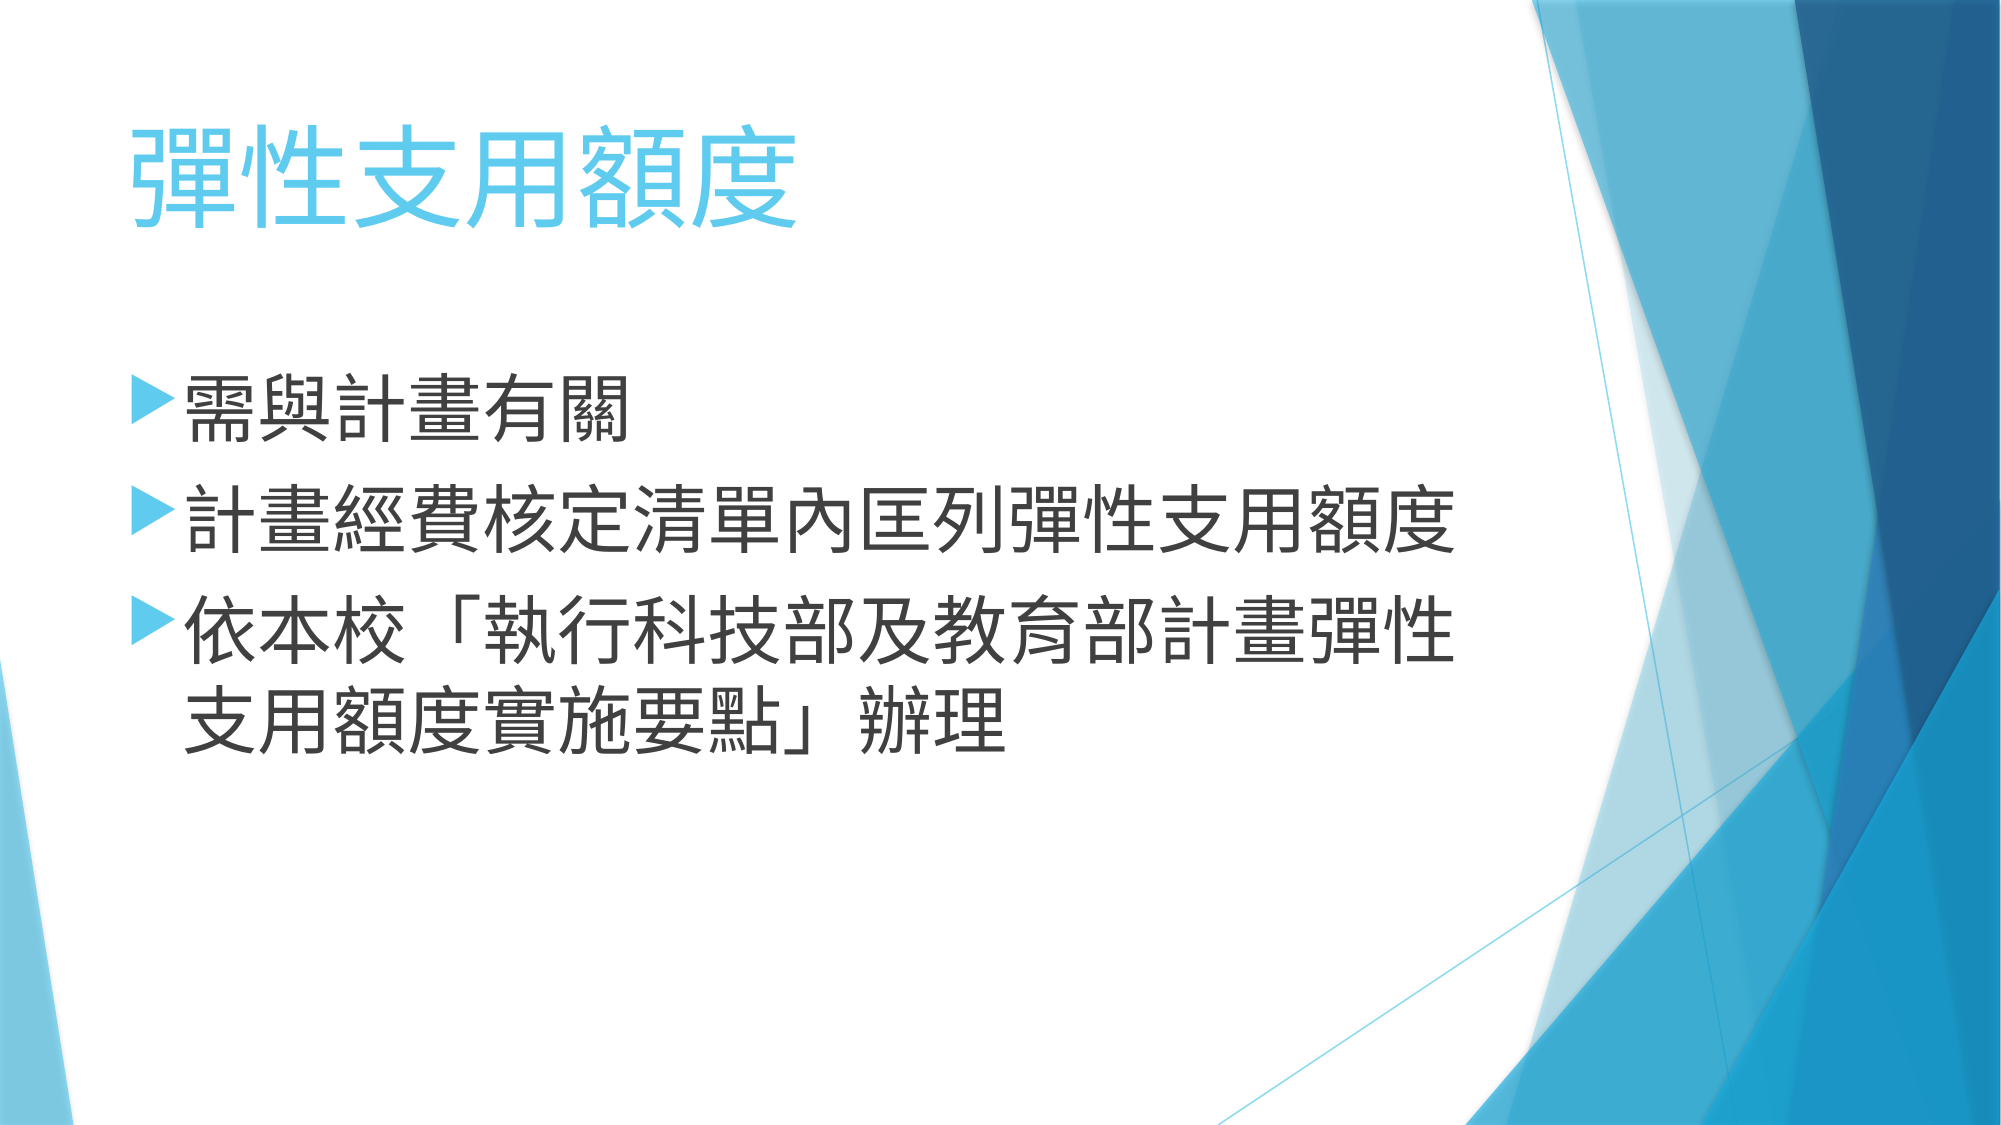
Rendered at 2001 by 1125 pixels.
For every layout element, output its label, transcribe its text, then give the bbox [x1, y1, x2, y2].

title 彈性支用額度 [111, 99, 1522, 317]
list 需與計畫有關 計畫經費核定清單內匡列彈性支用額度 依本校「執行科技部及教育部計畫彈性支用額度實施要點」辦理 [111, 354, 1522, 992]
